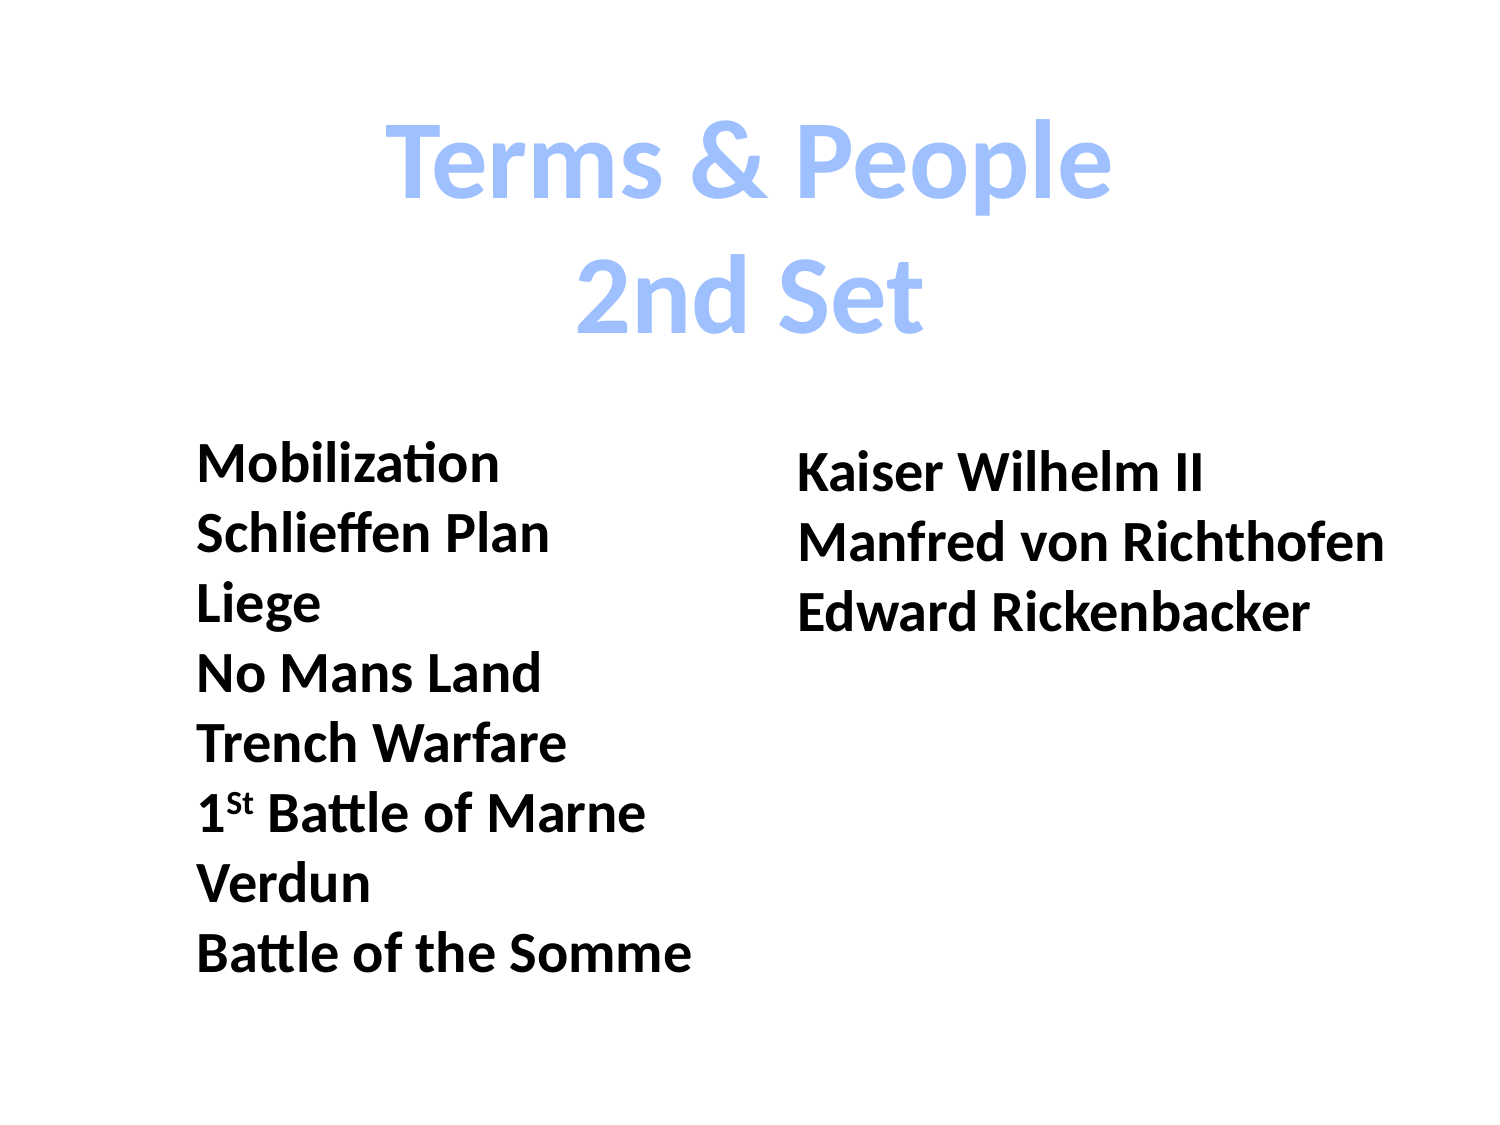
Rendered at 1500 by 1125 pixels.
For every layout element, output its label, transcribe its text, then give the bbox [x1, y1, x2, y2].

text_box Kaiser Wilhelm II Manfred von Richthofen Edward Rickenbacker [782, 425, 1401, 651]
text_box Terms & People 2nd Set [370, 78, 1130, 364]
text_box Mobilization Schlieffen Plan Liege No Mans Land Trench Warfare 1St Battle of Marne Verdun Battle of the Somme [182, 416, 708, 992]
